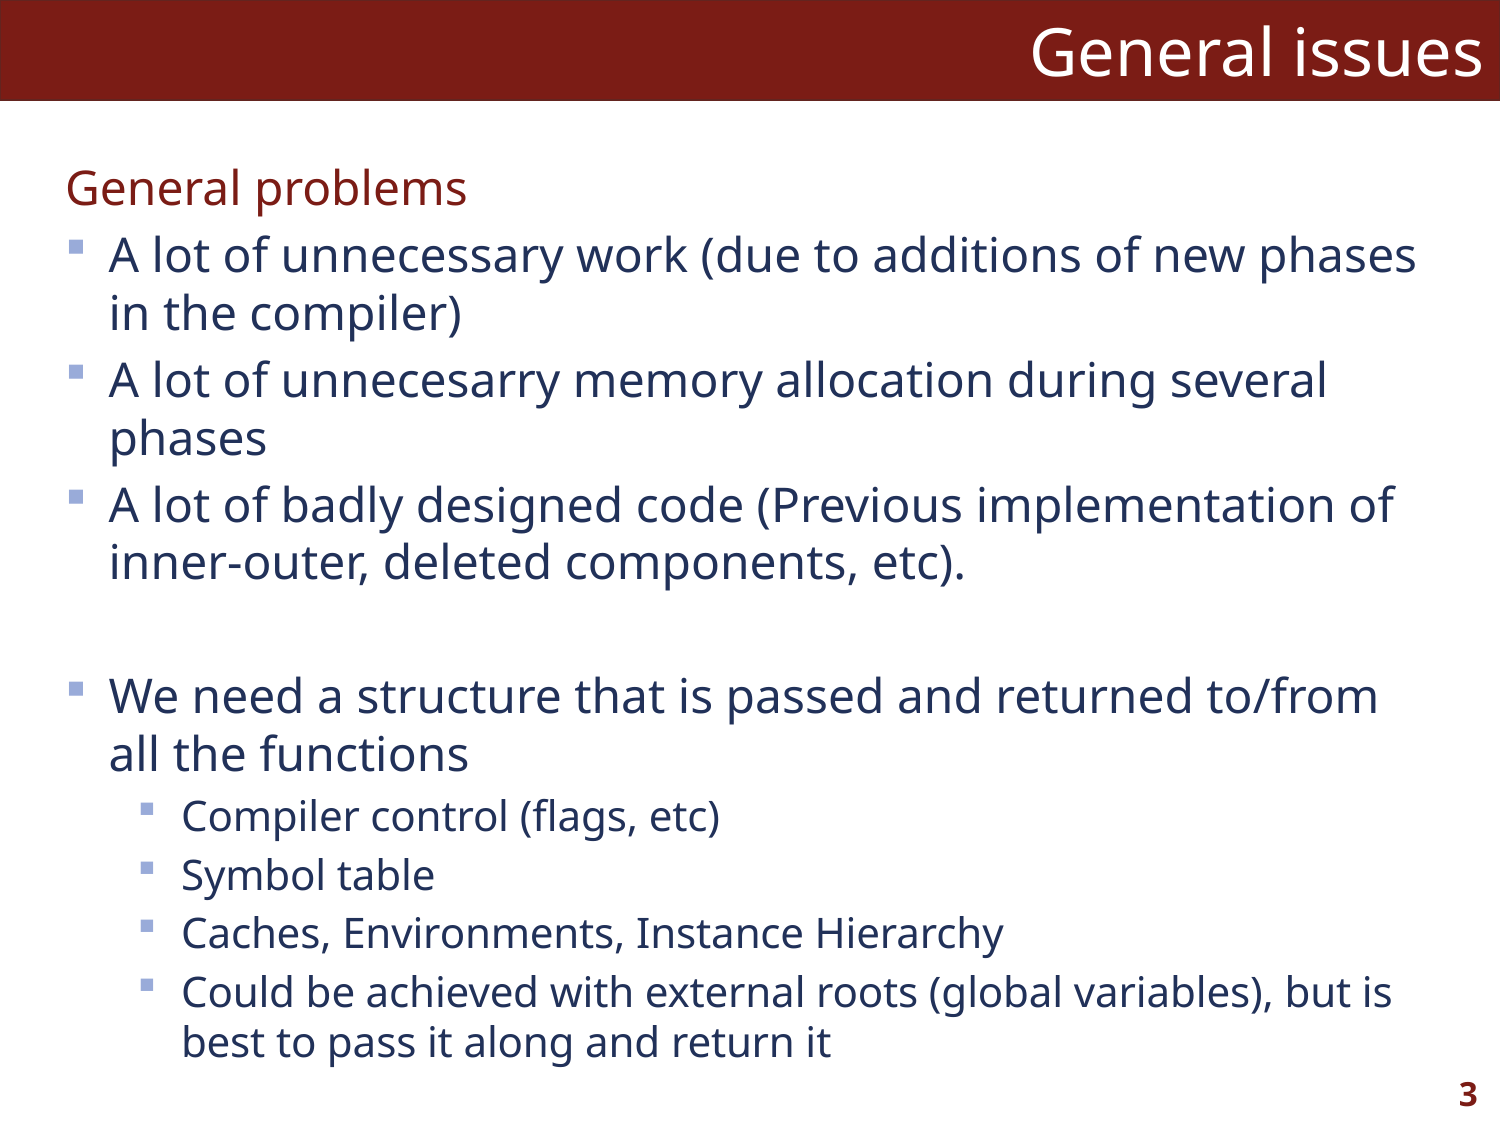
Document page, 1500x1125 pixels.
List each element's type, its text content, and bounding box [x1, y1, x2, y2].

list General problems A lot of unnecessary work (due to additions of new phases in the compiler) A lot of unnecesarry memory allocation during several phases A lot of badly designed code (Previous implementation of inner-outer, deleted components, etc). We need a structure that is passed and returned to/from all the functions Compiler control (flags, etc) Symbol table Caches, Environments, Instance Hierarchy Could be achieved with external roots (global variables), but is best to pass it along and return it [49, 149, 1451, 1076]
title General issues [274, 0, 1500, 101]
slide_number 3 [1342, 1065, 1494, 1116]
